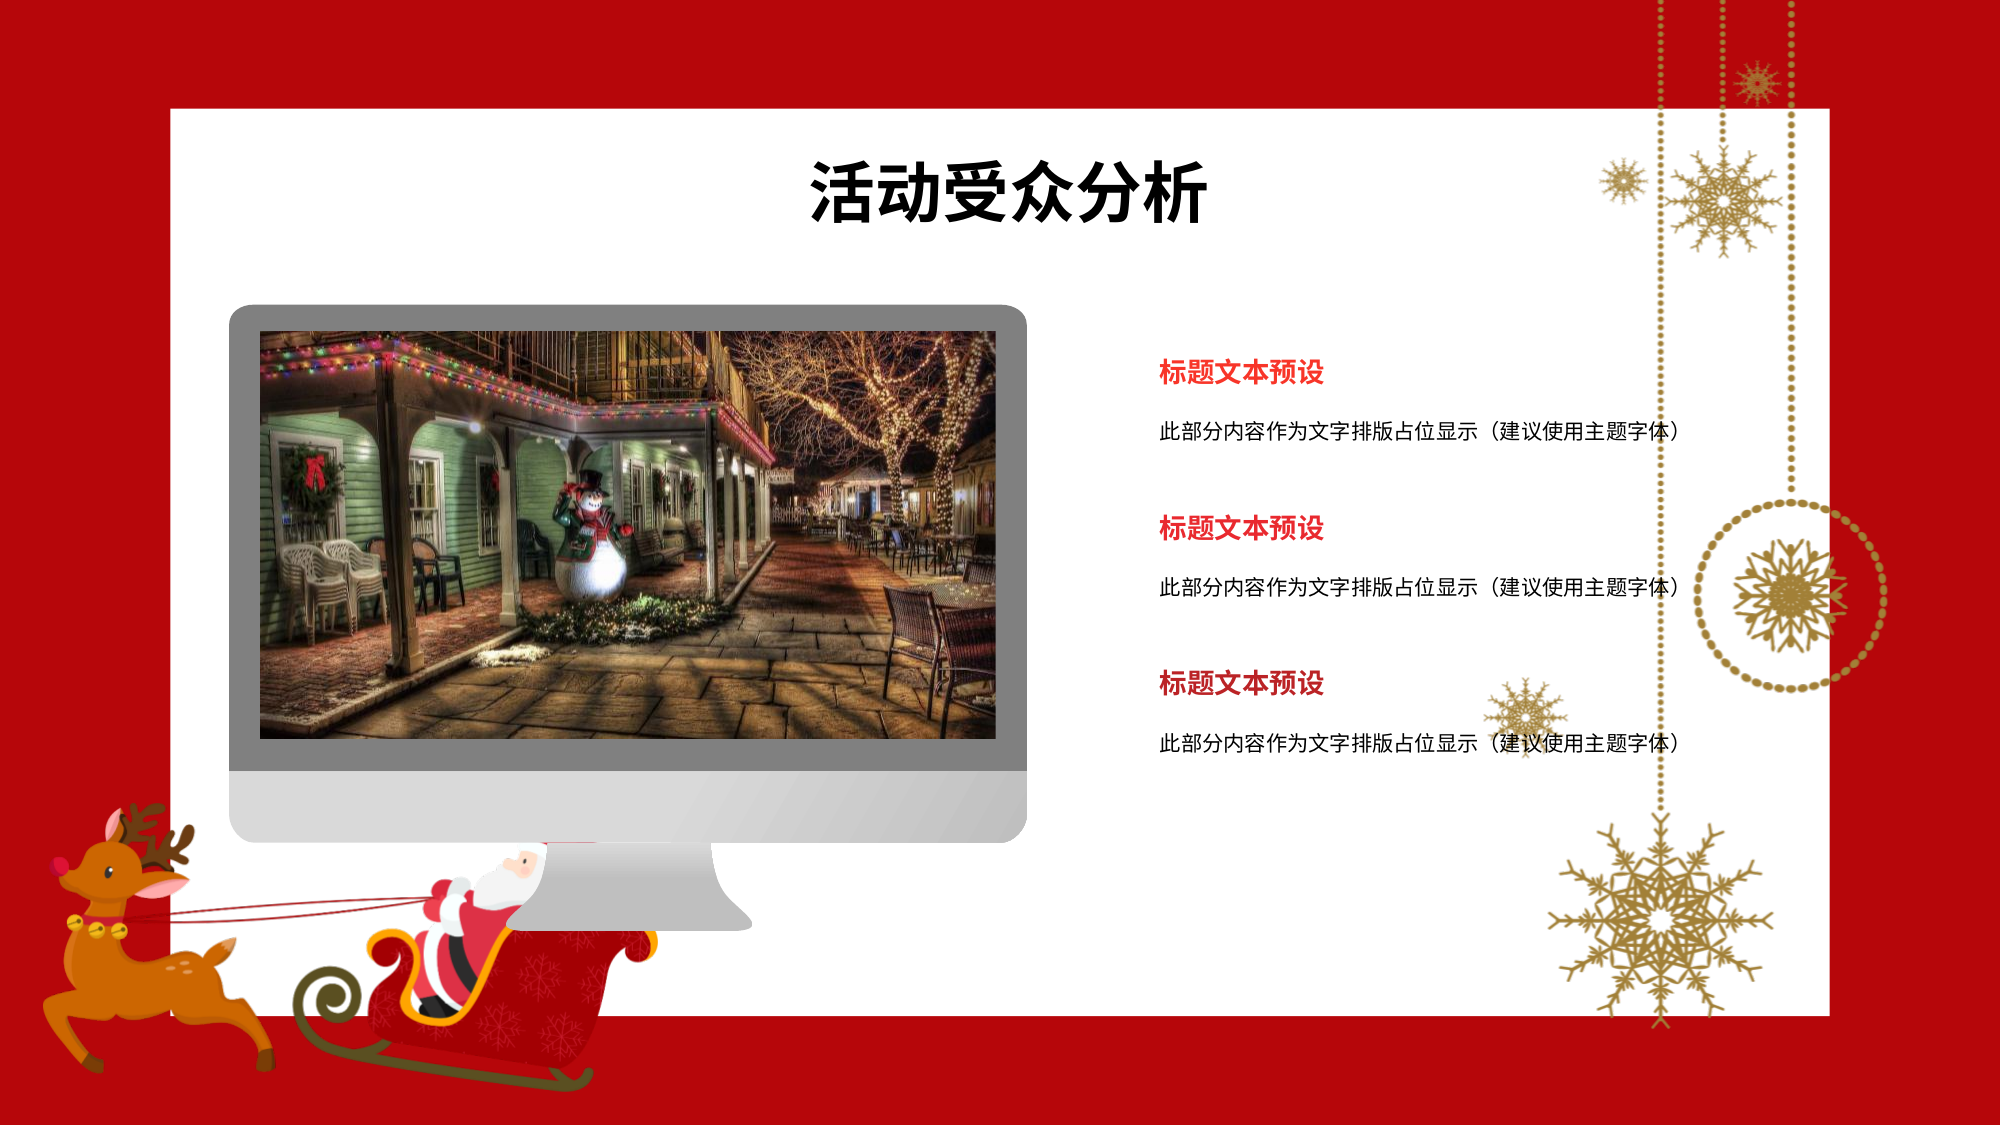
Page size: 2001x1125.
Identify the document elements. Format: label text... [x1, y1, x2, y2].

picture [43, 803, 658, 1092]
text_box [229, 304, 1766, 932]
text_box 活动受众分析 [756, 147, 1239, 234]
picture [1465, 0, 1932, 1029]
